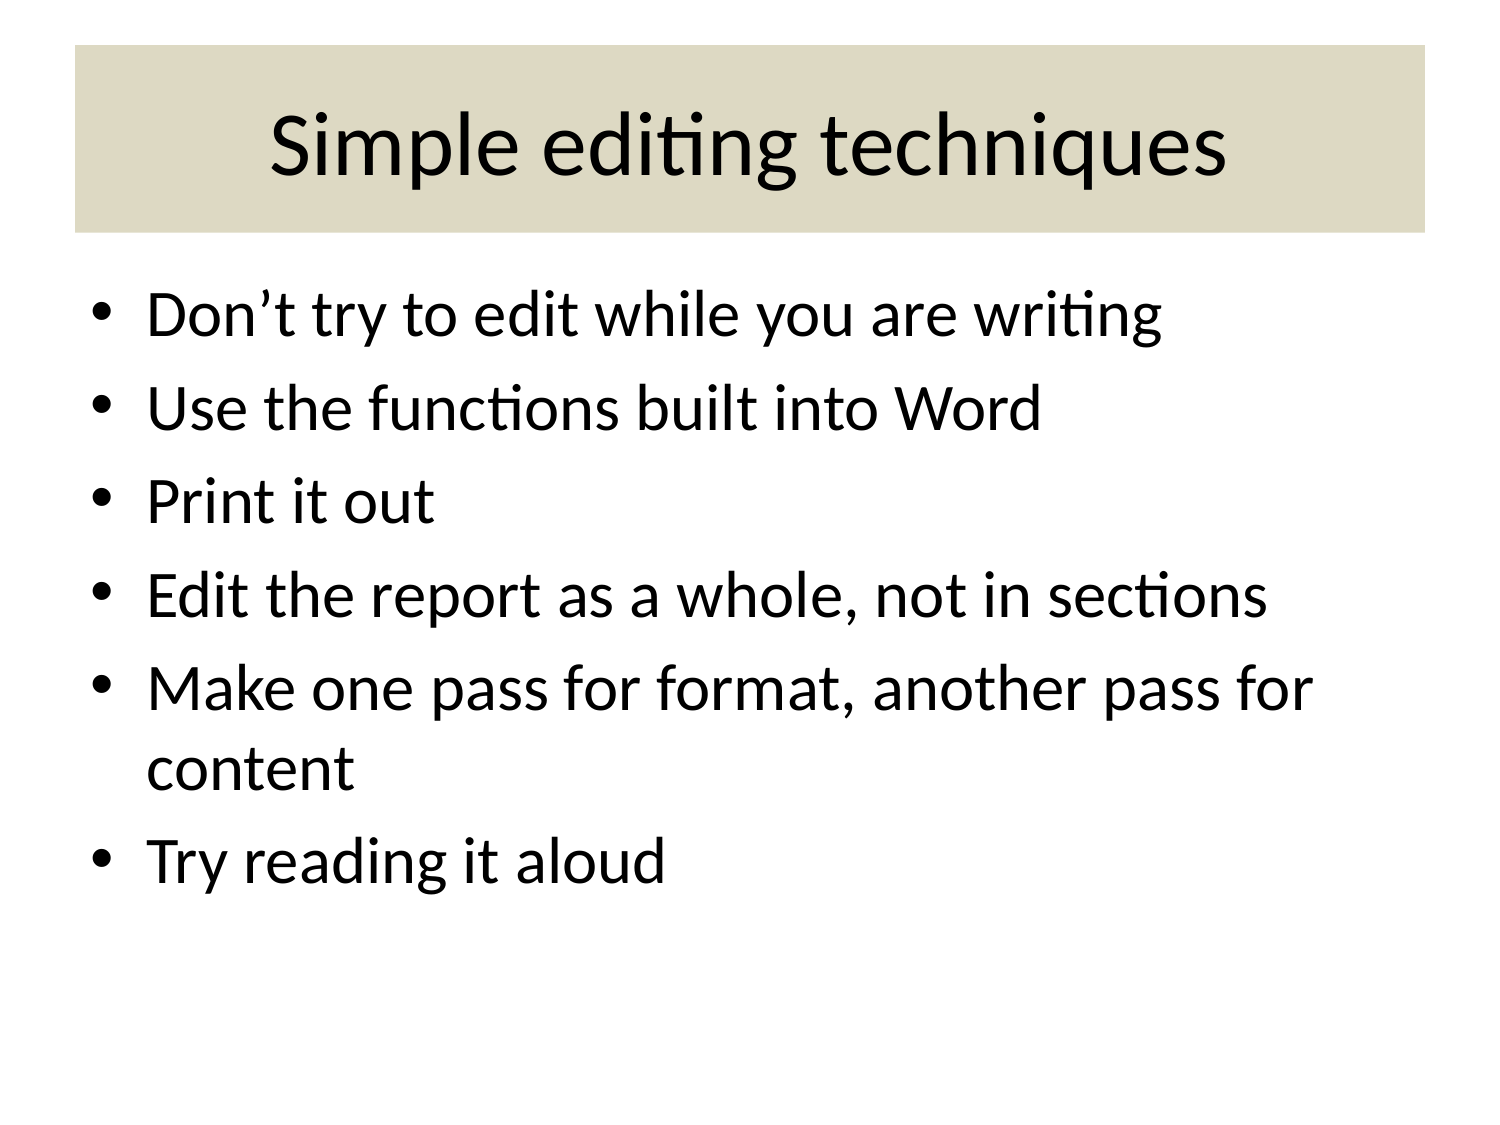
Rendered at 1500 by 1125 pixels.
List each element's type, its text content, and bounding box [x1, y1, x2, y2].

list Don’t try to edit while you are writing Use the functions built into Word Print it out Edit the report as a whole, not in sections Make one pass for format, another pass for content Try reading it aloud [75, 262, 1425, 1005]
title Simple editing techniques [75, 45, 1425, 233]
